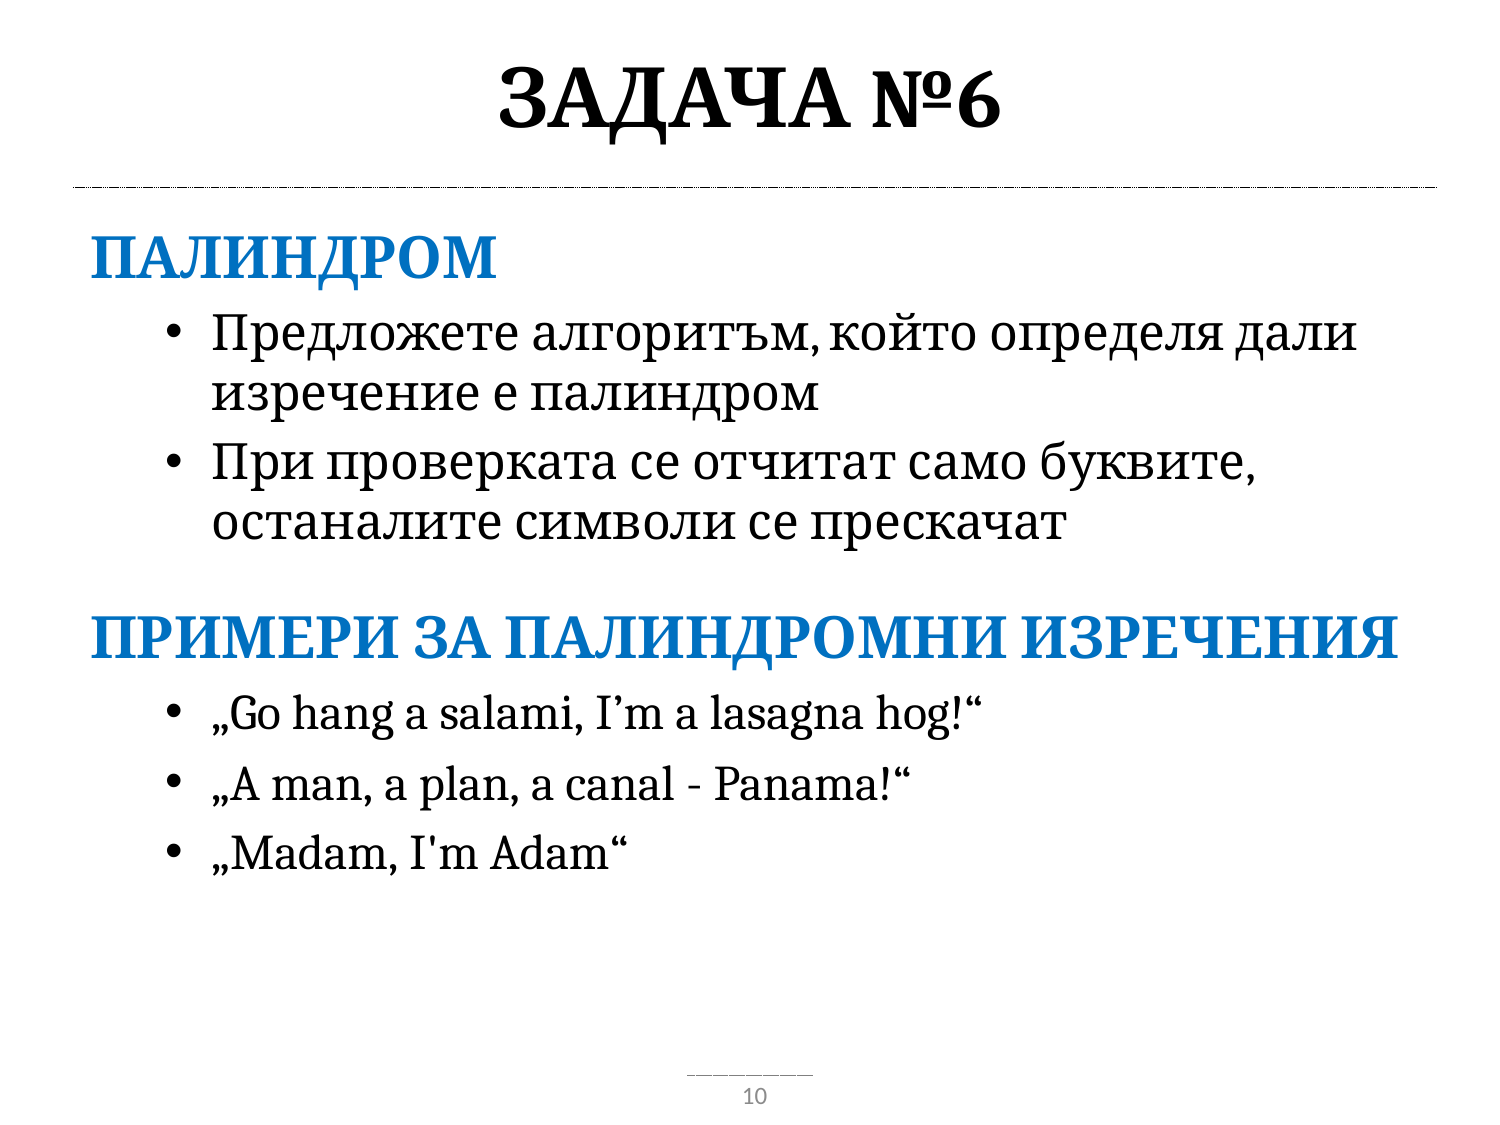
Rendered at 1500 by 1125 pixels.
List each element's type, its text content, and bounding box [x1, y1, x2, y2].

list Палиндром Предложете алгоритъм, който определя дали изречение е палиндром При проверката се отчитат само буквите, останалите символи се прескачат Примери за палиндромни изречения „Go hang a salami, I’m a lasagna hog!“ „A man, a plan, a canal - Panama!“ „Madam, I'm Adam“ [75, 212, 1450, 1063]
slide_number 10 [579, 1065, 930, 1125]
title Задача №6 [0, 0, 1500, 188]
